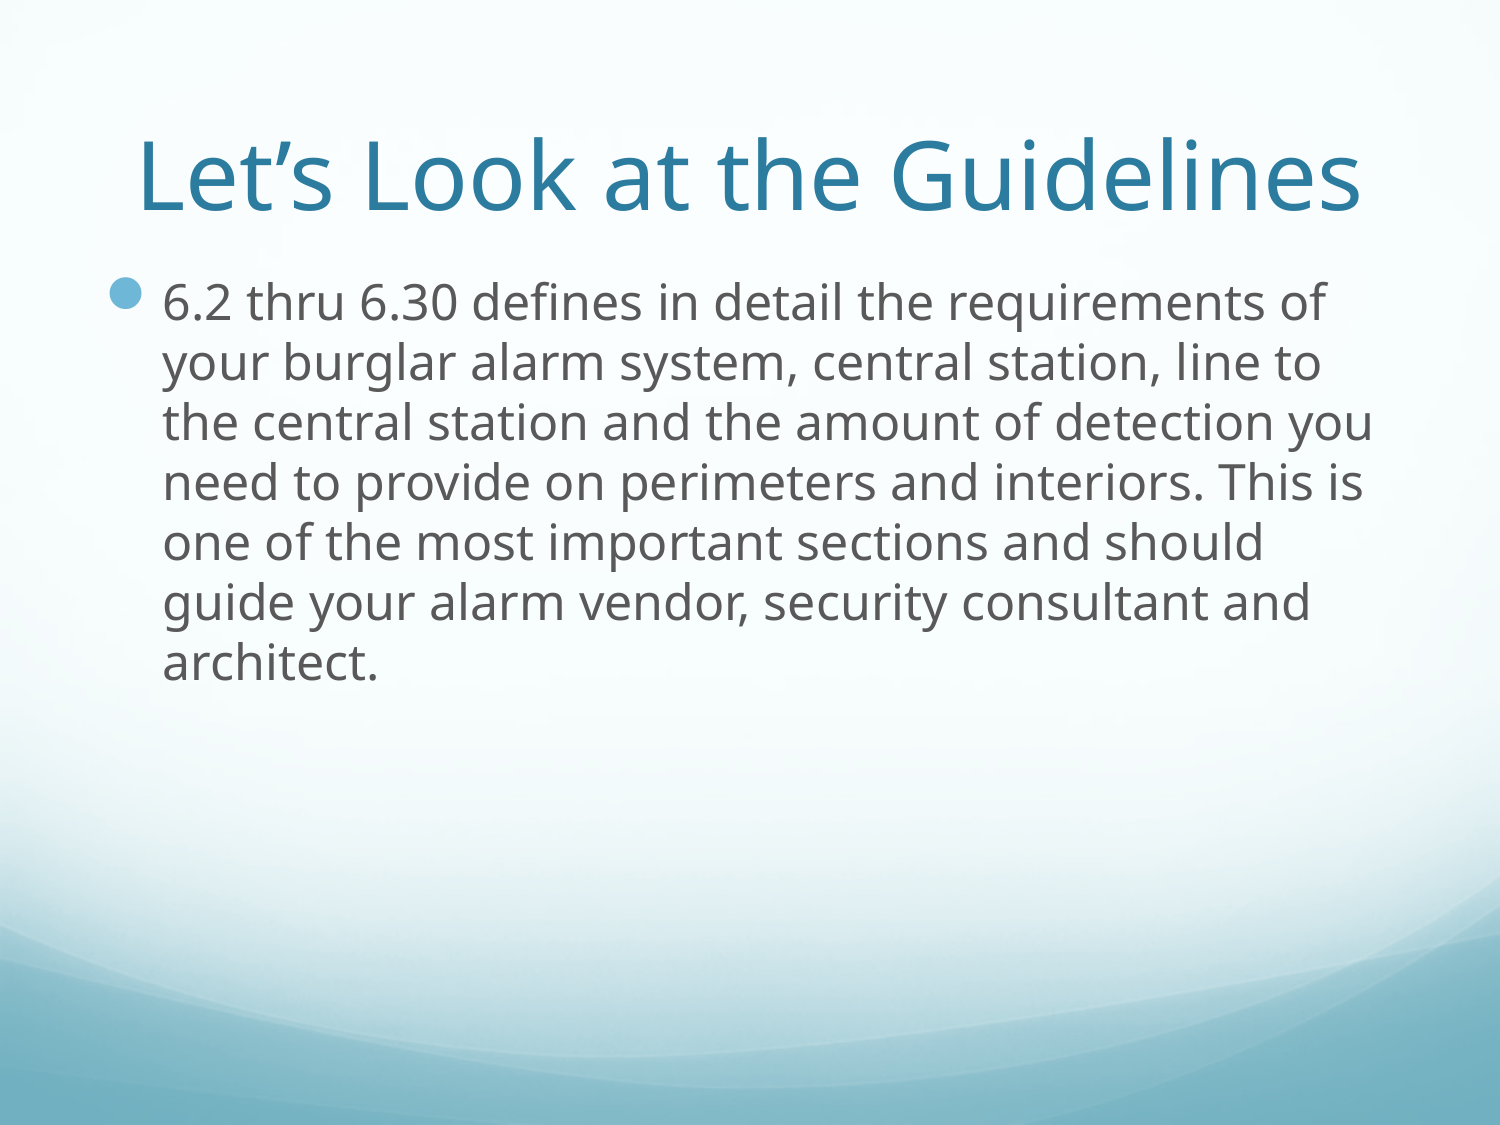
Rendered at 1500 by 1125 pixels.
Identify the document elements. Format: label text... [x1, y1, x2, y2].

title Let’s Look at the Guidelines [90, 17, 1410, 237]
list 6.2 thru 6.30 defines in detail the requirements of your burglar alarm system, central station, line to the central station and the amount of detection you need to provide on perimeters and interiors. This is one of the most important sections and should guide your alarm vendor, security consultant and architect. [90, 262, 1410, 975]
